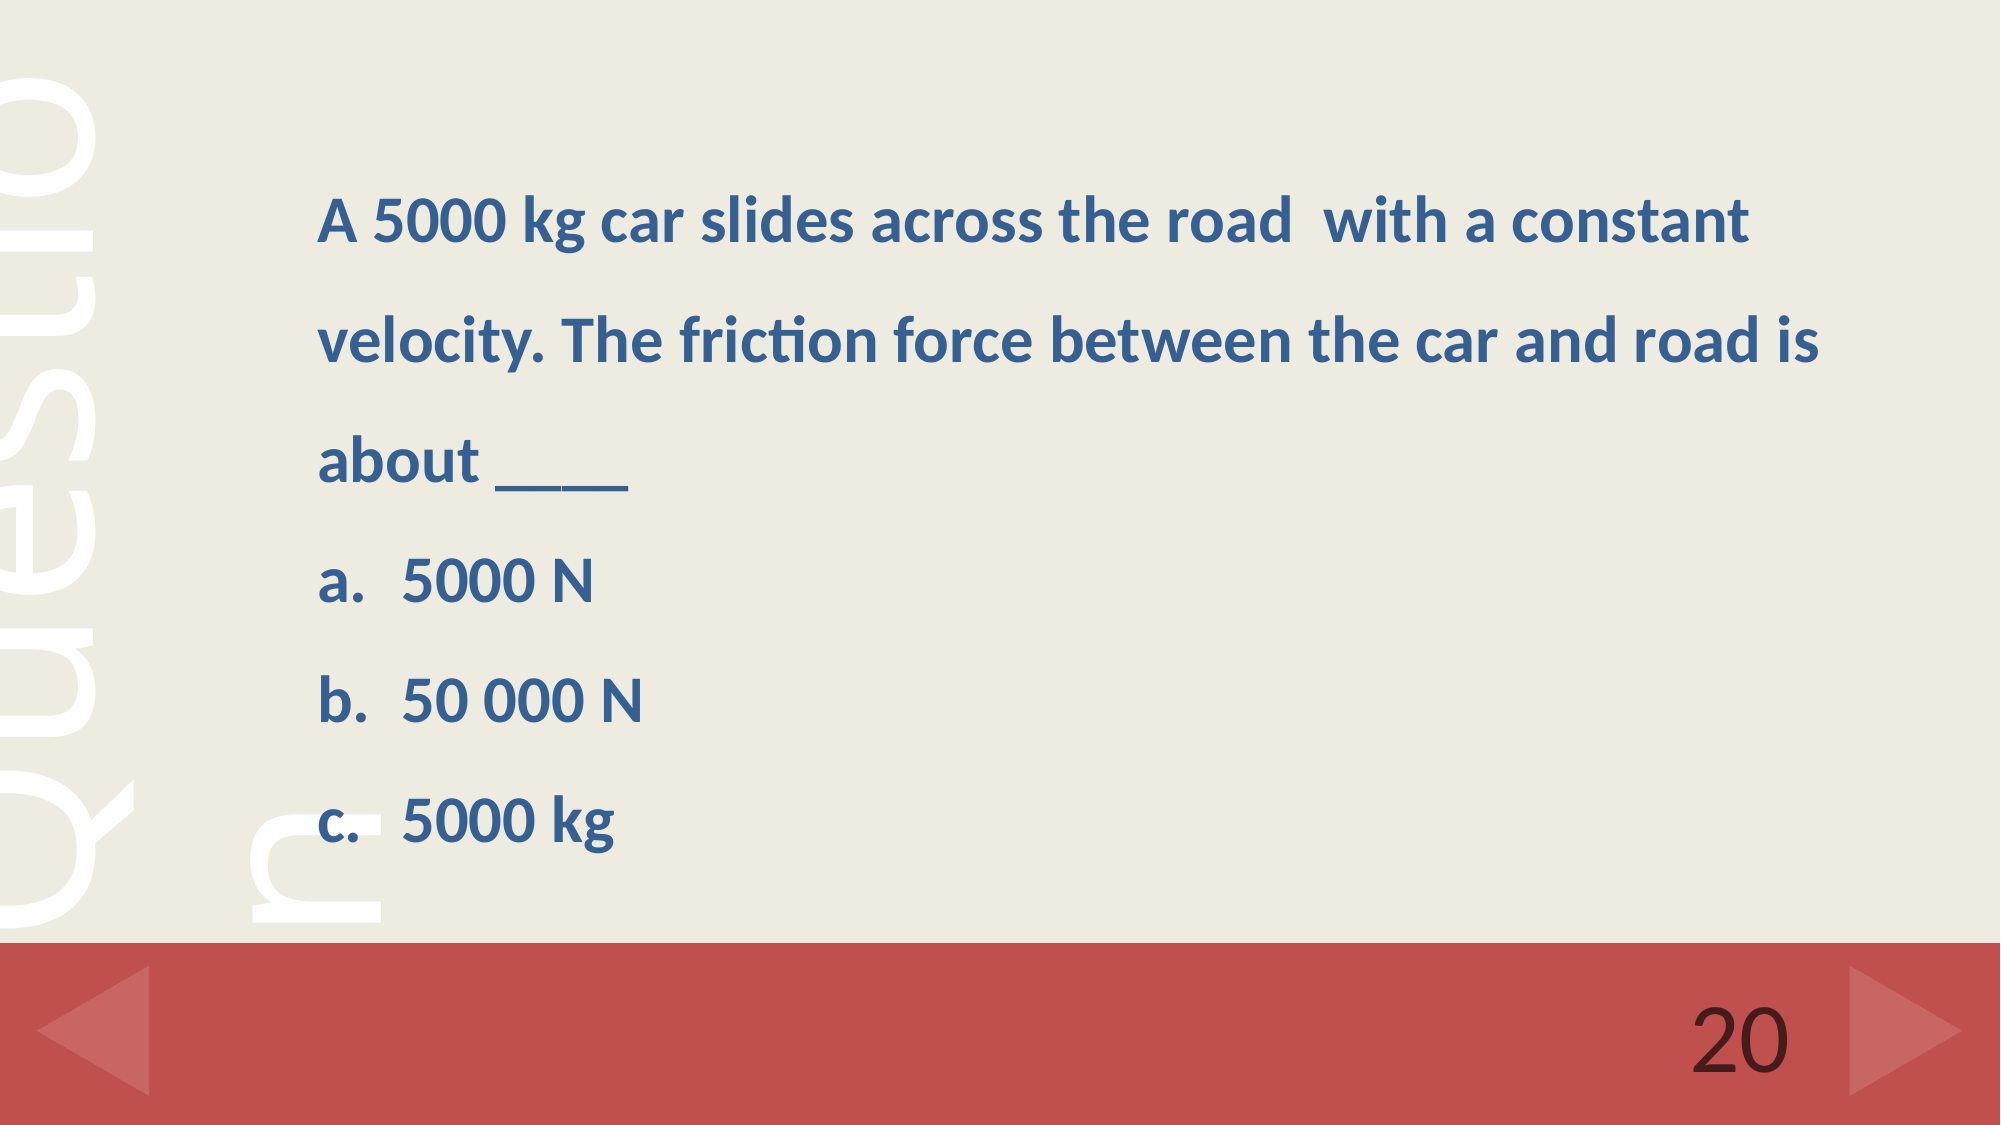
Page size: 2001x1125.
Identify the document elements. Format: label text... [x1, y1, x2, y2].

list 20 [1494, 967, 1806, 1097]
list A 5000 kg car slides across the road with a constant velocity. The friction force between the car and road is about ____ 5000 N 50 000 N 5000 kg [302, 153, 1897, 839]
